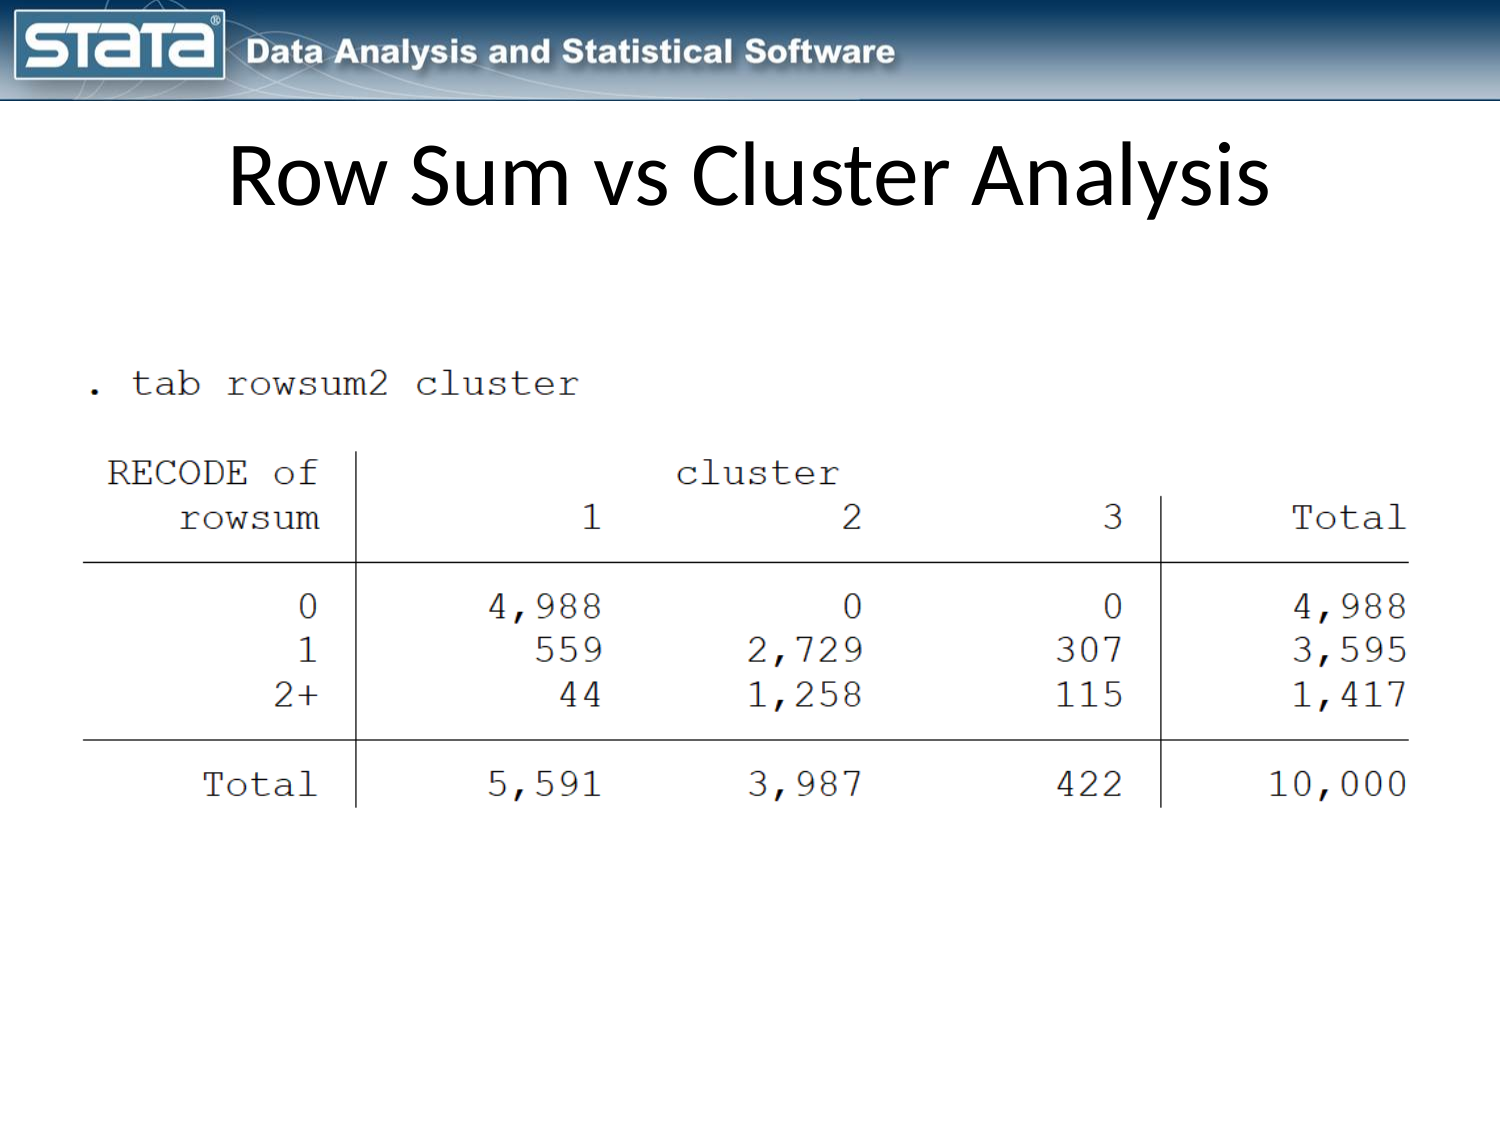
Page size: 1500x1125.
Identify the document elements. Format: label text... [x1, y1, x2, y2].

title Row Sum vs Cluster Analysis [0, 99, 1500, 238]
picture [70, 362, 1430, 826]
picture [0, 0, 1500, 99]
